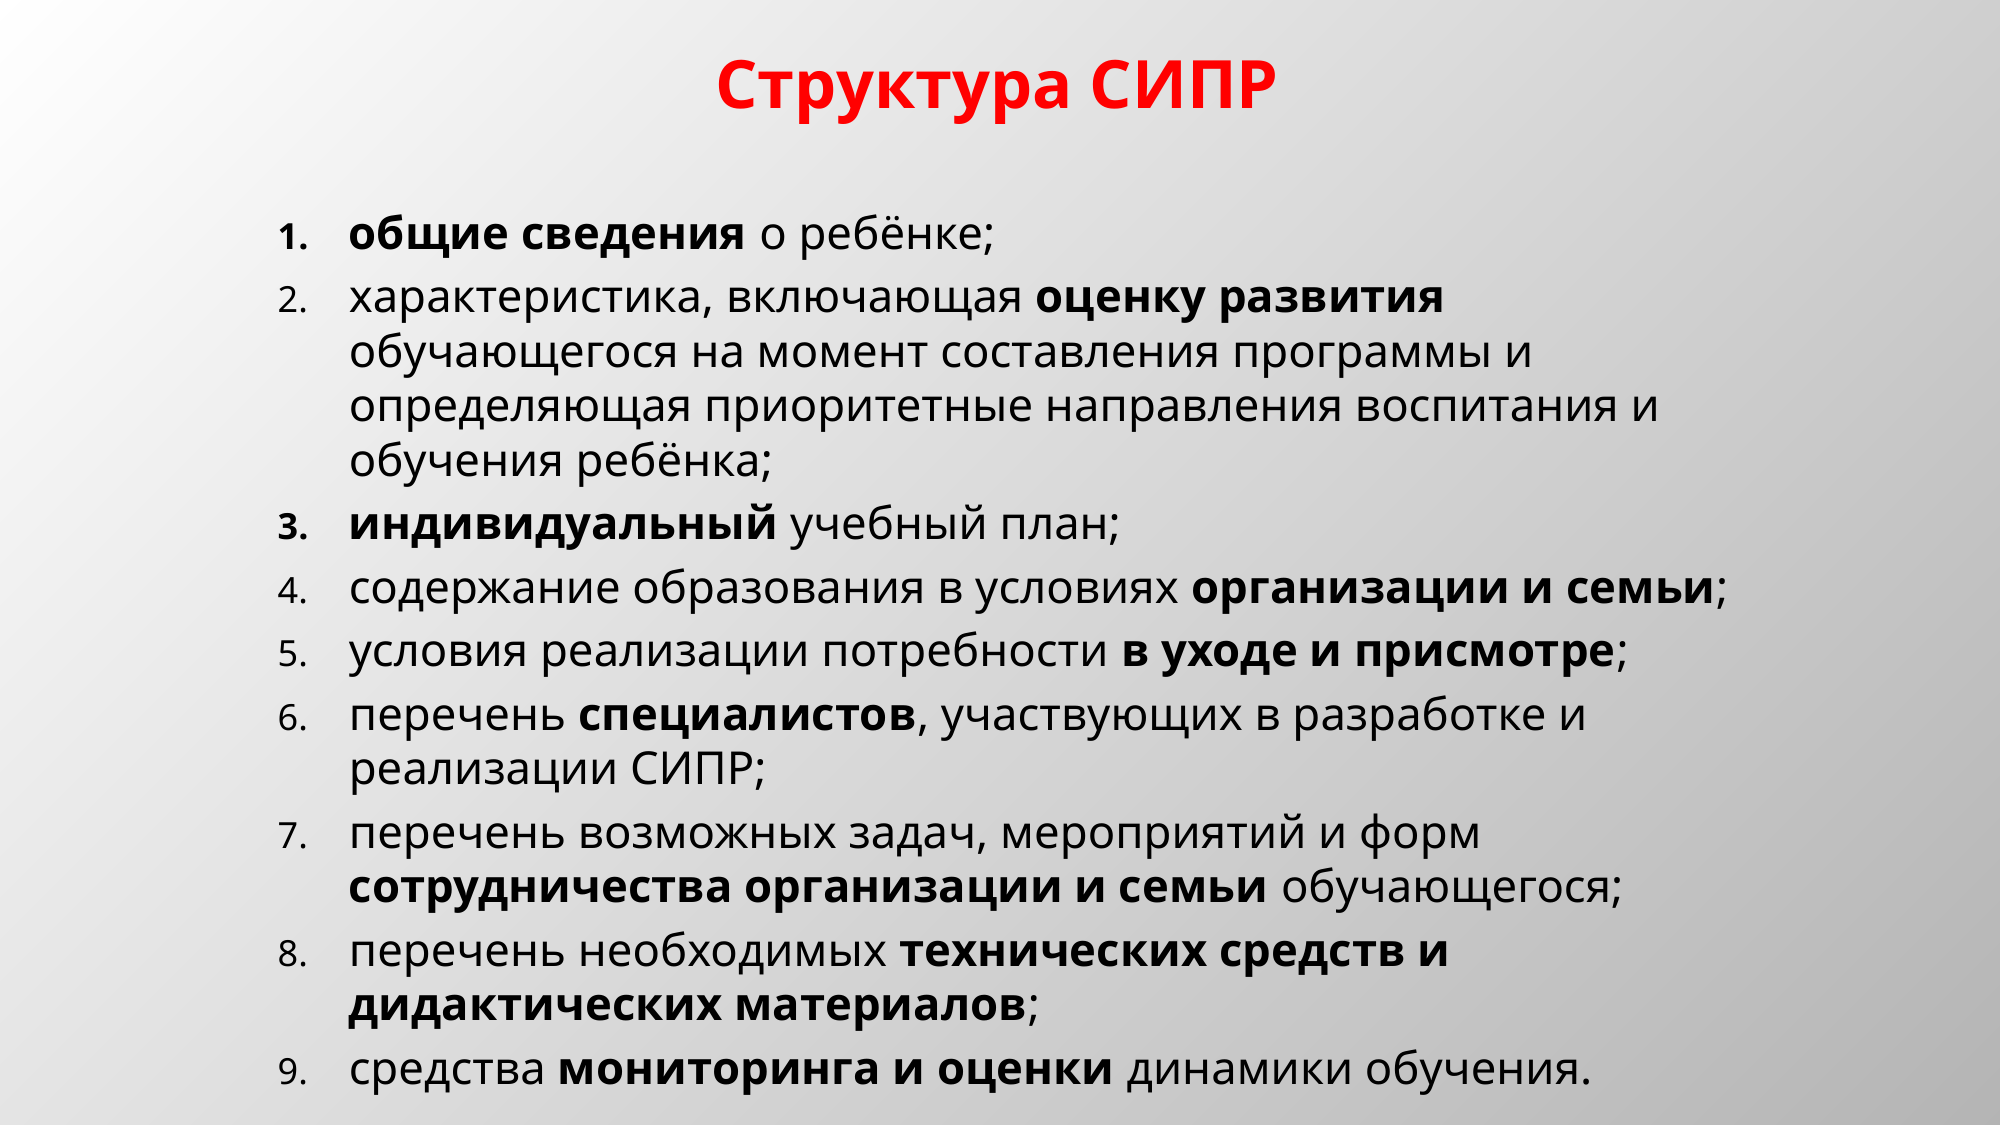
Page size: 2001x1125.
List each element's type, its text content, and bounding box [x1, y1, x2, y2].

title Структура СИПР [220, 78, 1792, 197]
list общие сведения о ребёнке; характеристика, включающая оценку развития обучающегося на момент составления программы и определяющая приоритетные направления воспитания и обучения ребёнка; индивидуальный учебный план; содержание образования в условиях организации и семьи; условия реализации потребности в уходе и присмотре; перечень специалистов, участвующих в разработке и реализации СИПР; перечень возможных задач, мероприятий и форм сотрудничества организации и семьи обучающегося; перечень необходимых технических средств и дидактических материалов; средства мониторинга и оценки динамики обучения. [244, 196, 1774, 1118]
